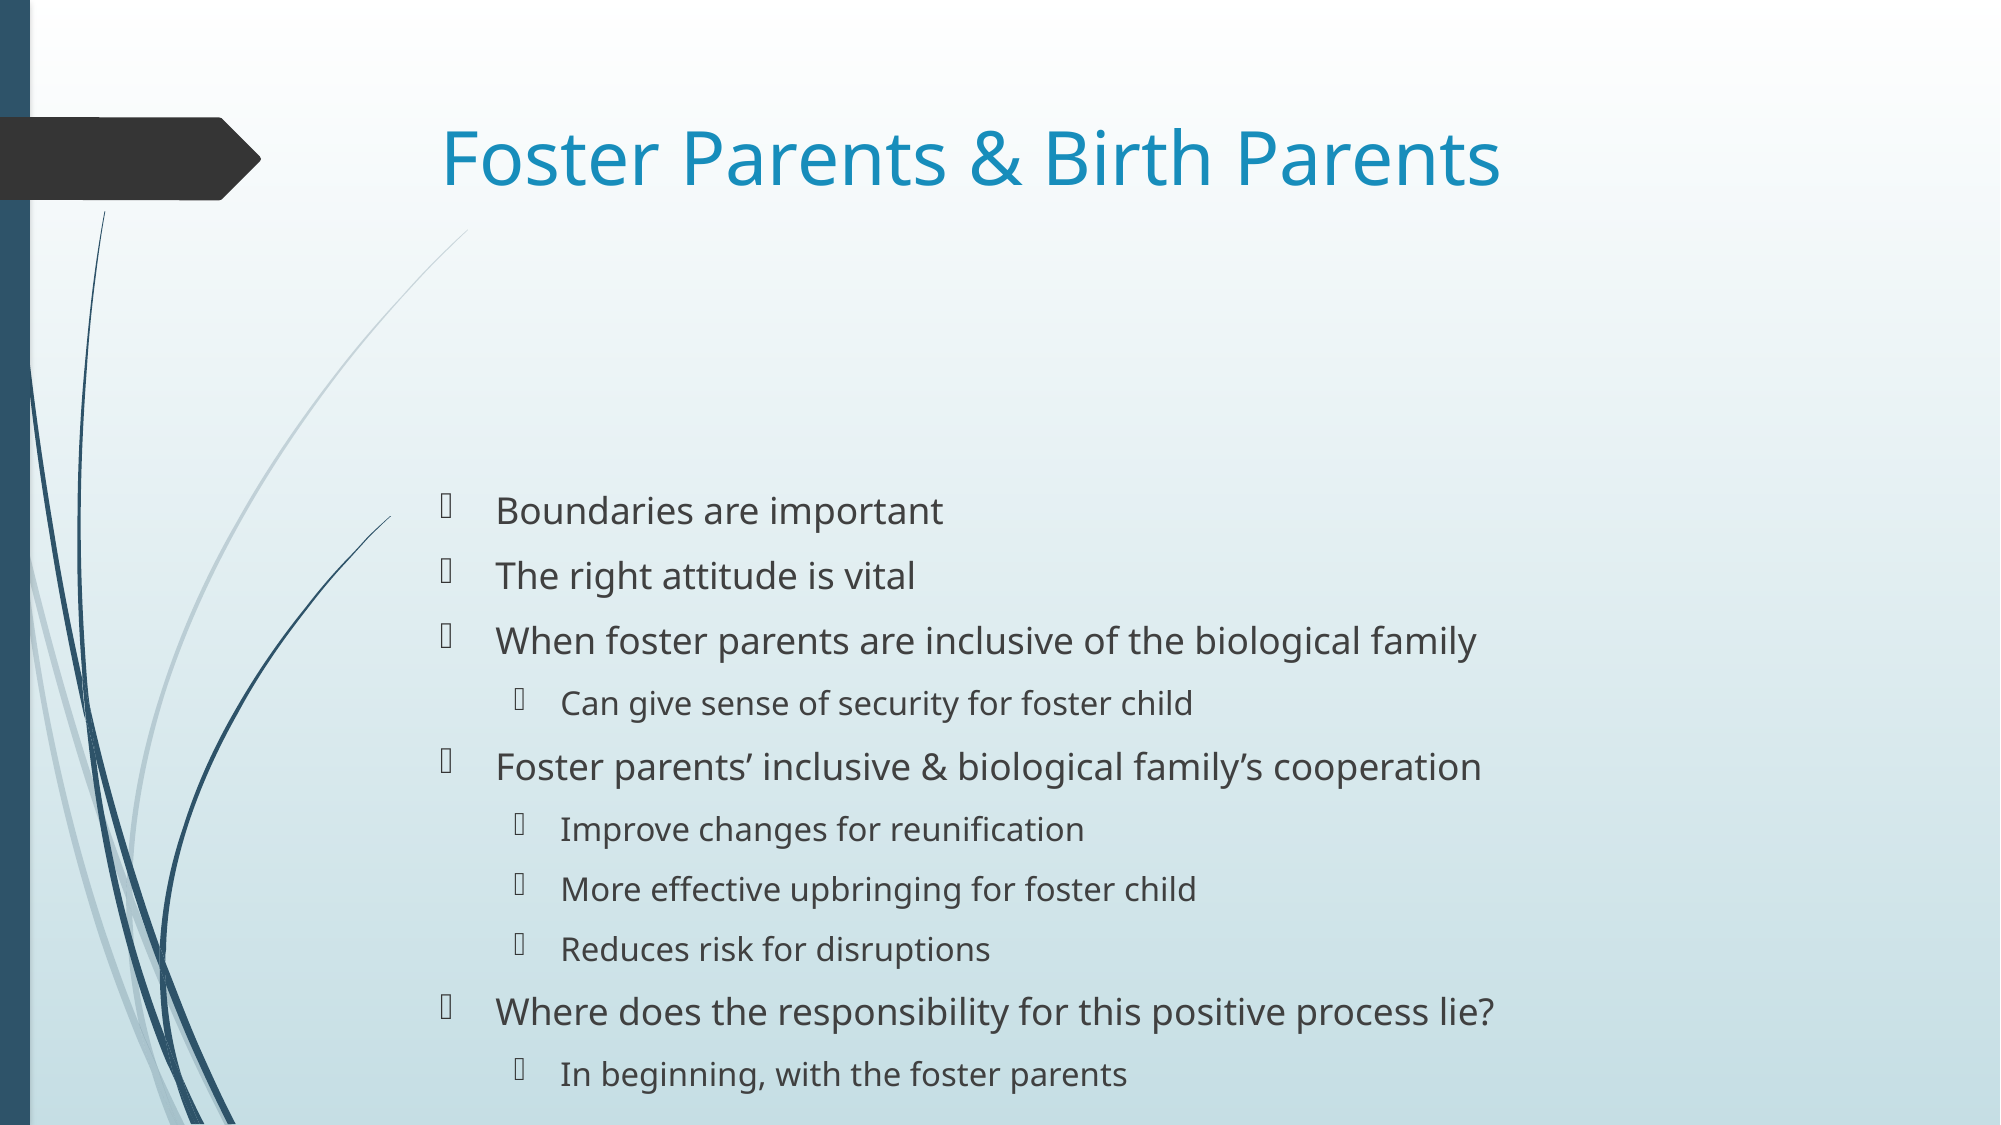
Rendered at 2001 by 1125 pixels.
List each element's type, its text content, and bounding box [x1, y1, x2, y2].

title Foster Parents & Birth Parents [425, 102, 1888, 313]
list Boundaries are important The right attitude is vital When foster parents are inclusive of the biological family Can give sense of security for foster child Foster parents’ inclusive & biological family’s cooperation Improve changes for reunification More effective upbringing for foster child Reduces risk for disruptions Where does the responsibility for this positive process lie? In beginning, with the foster parents [424, 350, 1888, 1101]
